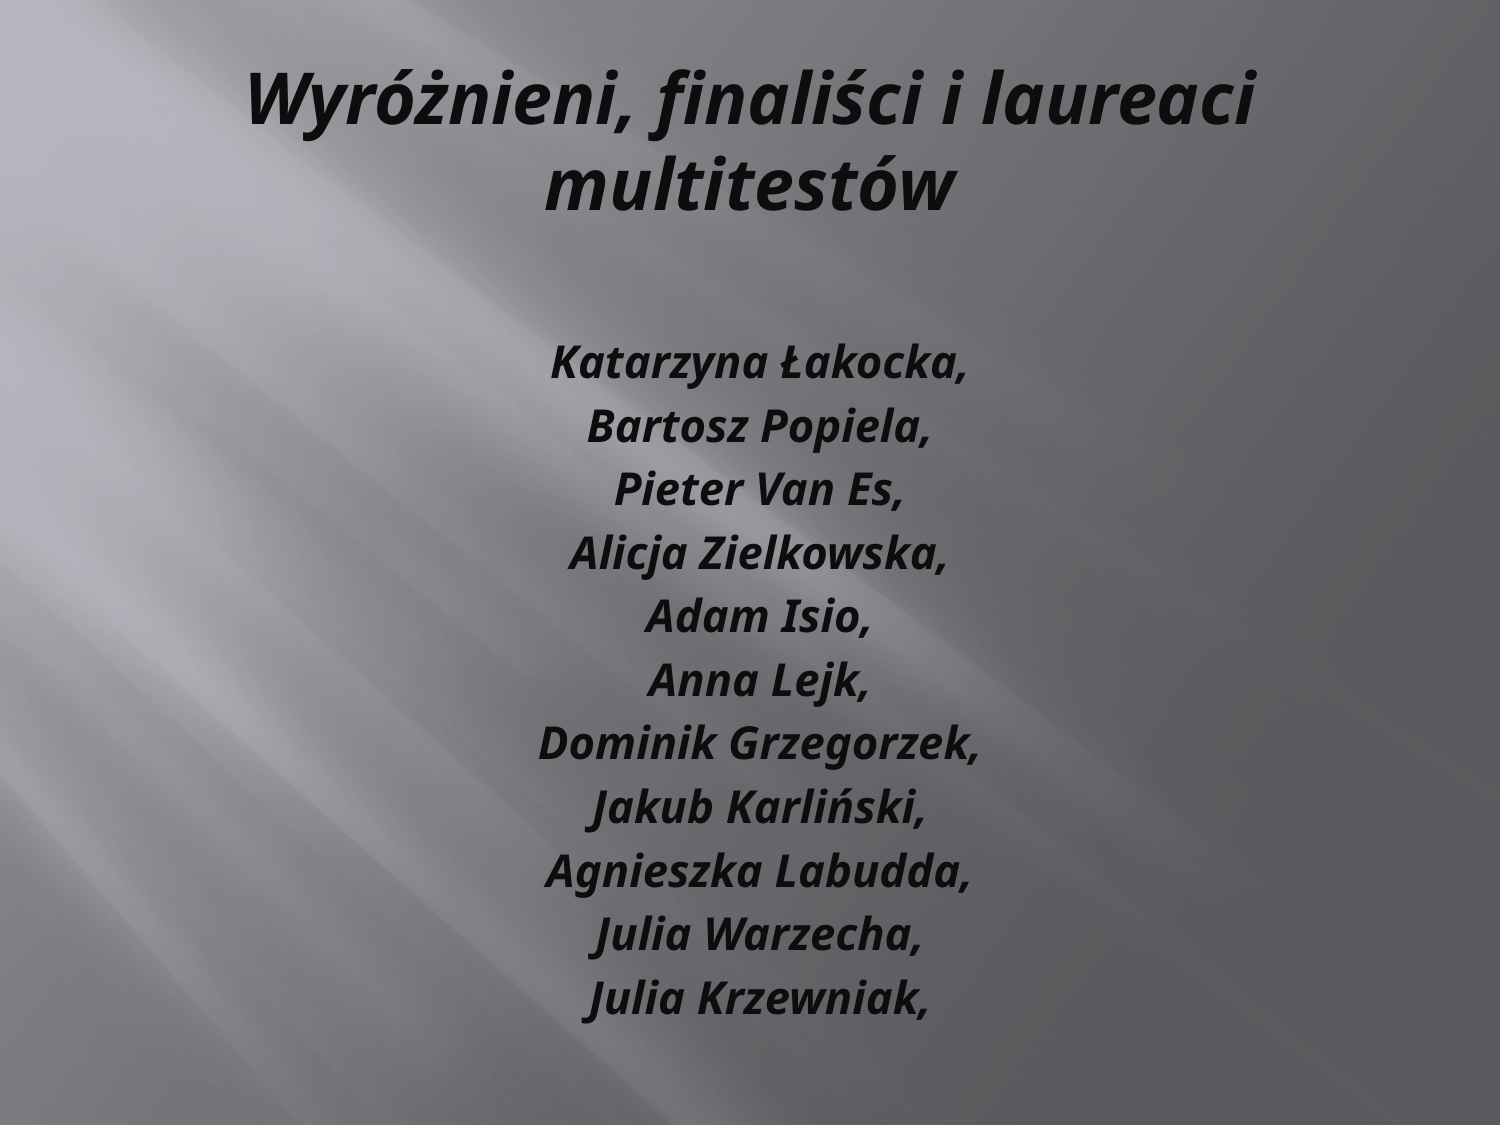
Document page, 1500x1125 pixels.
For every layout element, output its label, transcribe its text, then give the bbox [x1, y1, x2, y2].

list Katarzyna Łakocka, Bartosz Popiela, Pieter Van Es, Alicja Zielkowska, Adam Isio, Anna Lejk, Dominik Grzegorzek, Jakub Karliński, Agnieszka Labudda, Julia Warzecha, Julia Krzewniak, [75, 262, 1425, 1035]
title Wyróżnieni, finaliści i laureaci multitestów [75, 45, 1425, 233]
